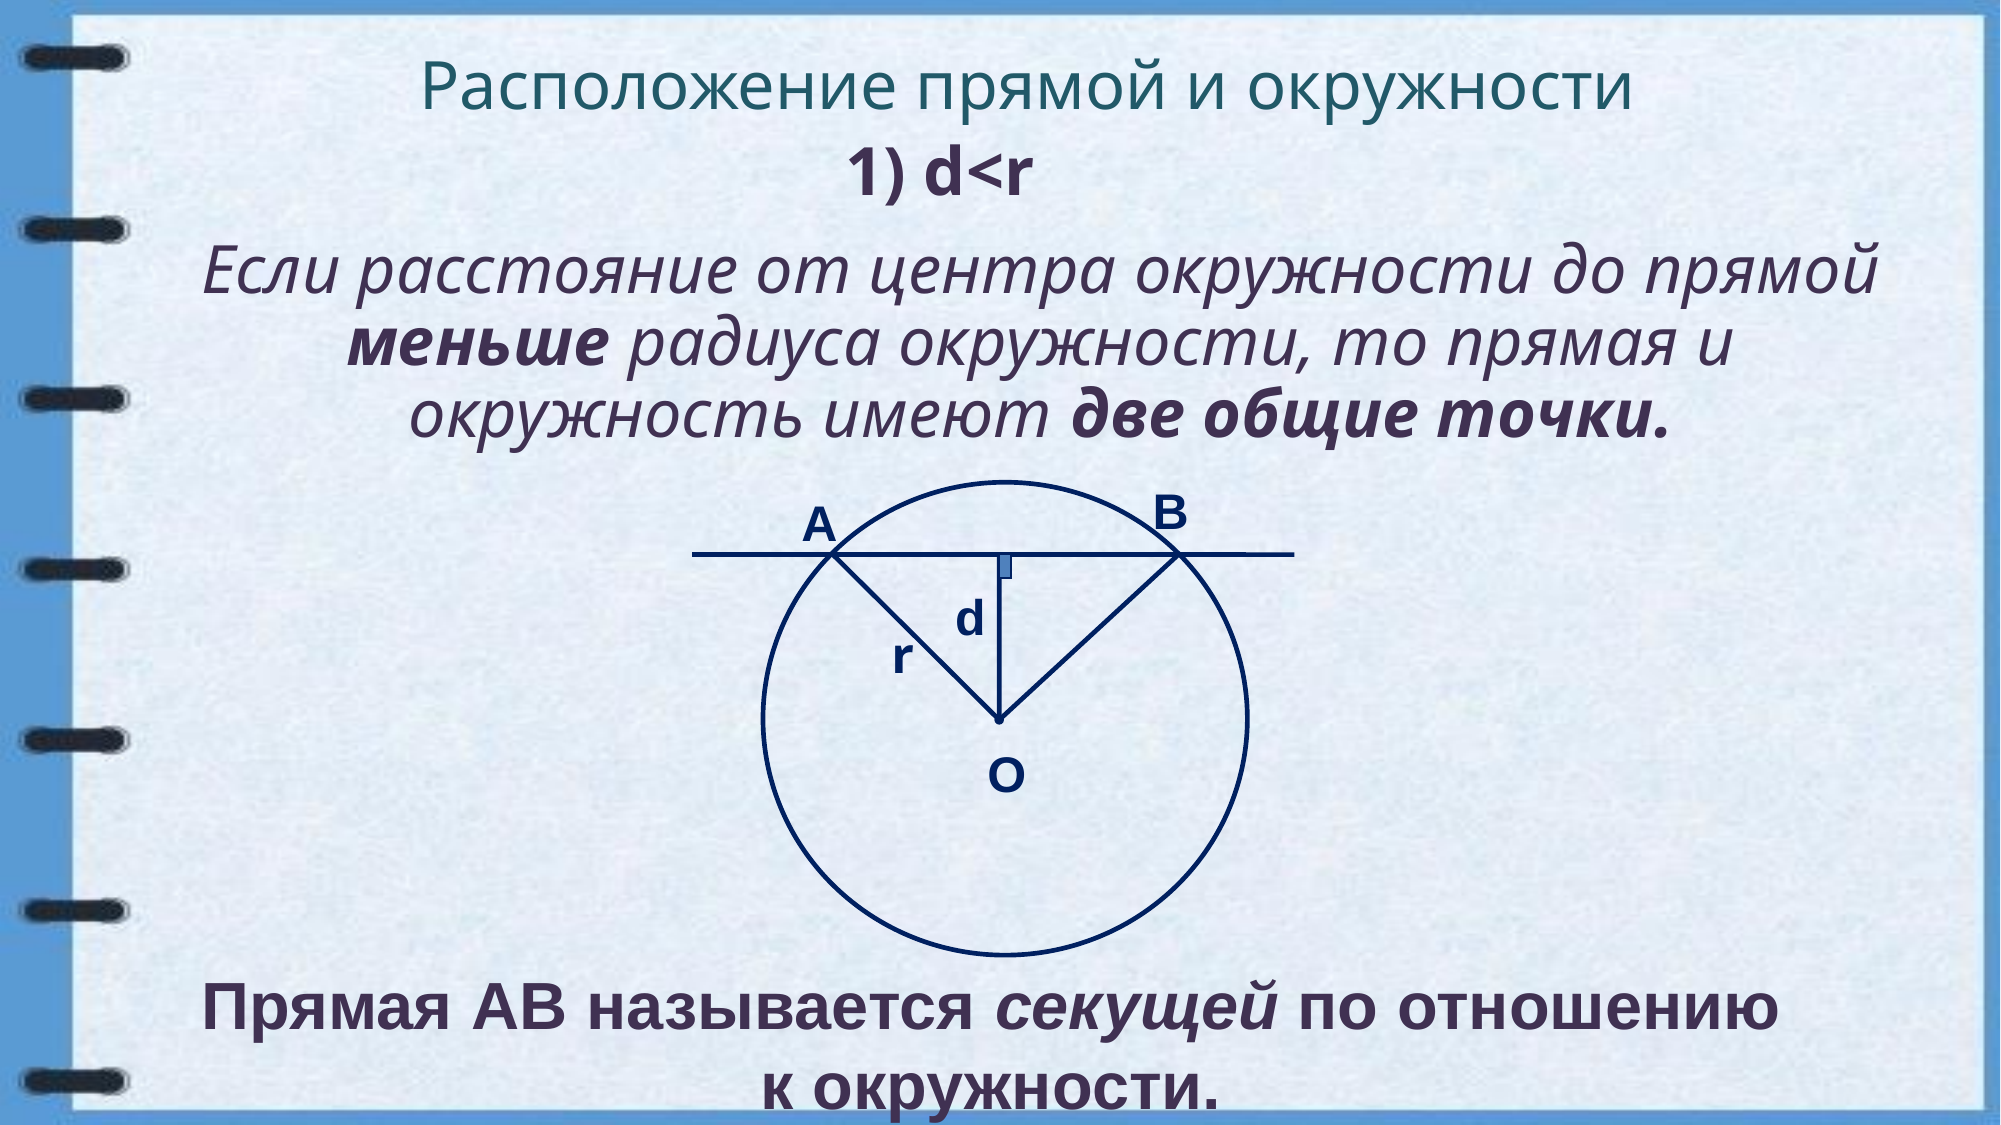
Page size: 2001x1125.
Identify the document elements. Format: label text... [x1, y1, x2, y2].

text_box В [1137, 471, 1205, 547]
text_box [862, 482, 1179, 554]
text_box [762, 555, 1248, 955]
text_box [994, 715, 1005, 725]
picture [0, 0, 2001, 1125]
text_box r [876, 615, 929, 691]
text_box [999, 554, 1012, 579]
text_box O [972, 734, 1042, 810]
text_box Прямая АВ называется секущей по отношению к окружности. [164, 955, 1818, 1125]
text_box А [786, 483, 862, 559]
list Если расстояние от центра окружности до прямой меньше радиуса окружности, то прямая и окружность имеют две общие точки. [131, 228, 1952, 527]
text_box d [940, 577, 1083, 653]
title Расположение прямой и окружности [328, 25, 1729, 150]
text_box 1) d<r [830, 121, 1050, 217]
